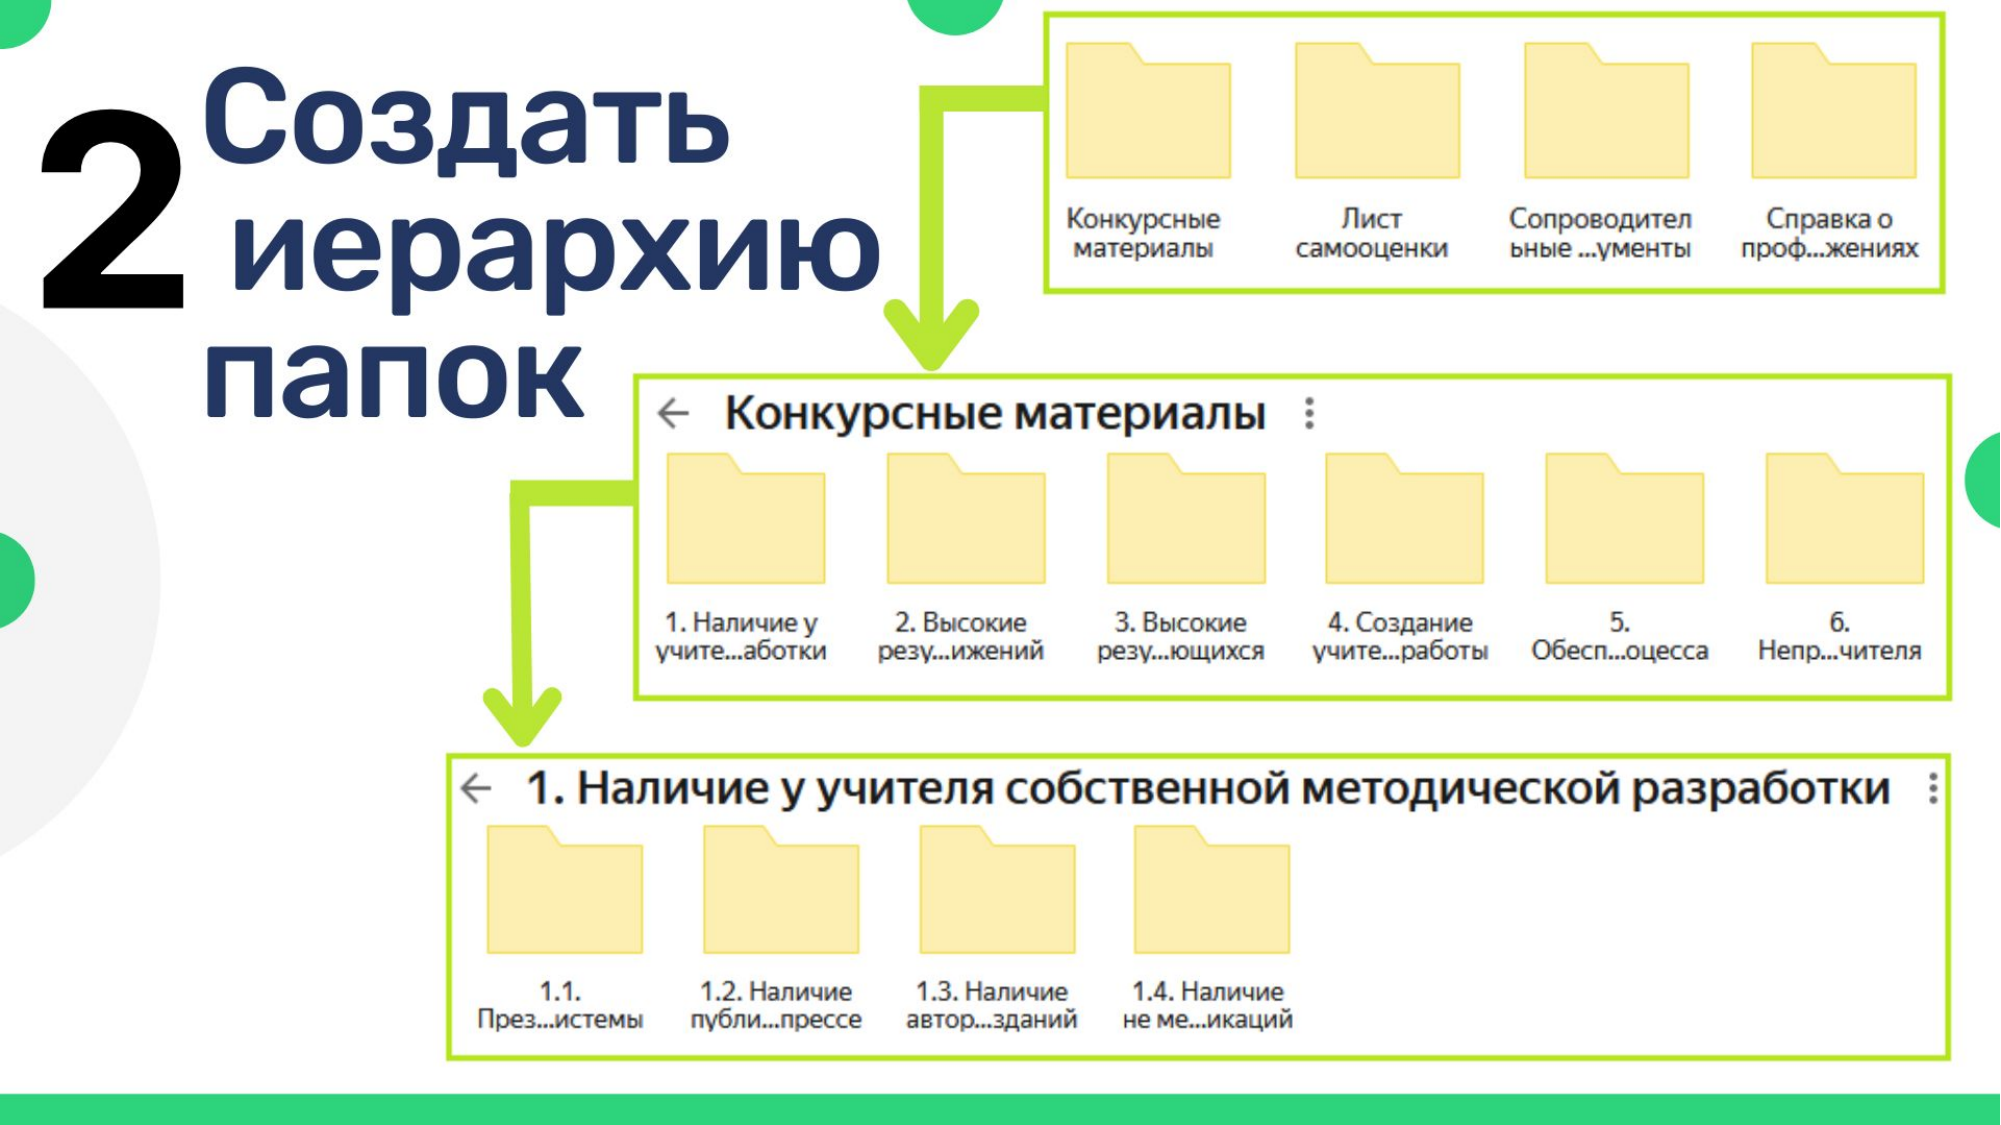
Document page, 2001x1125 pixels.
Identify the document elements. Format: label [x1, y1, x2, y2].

list [0, 0, 2000, 1125]
